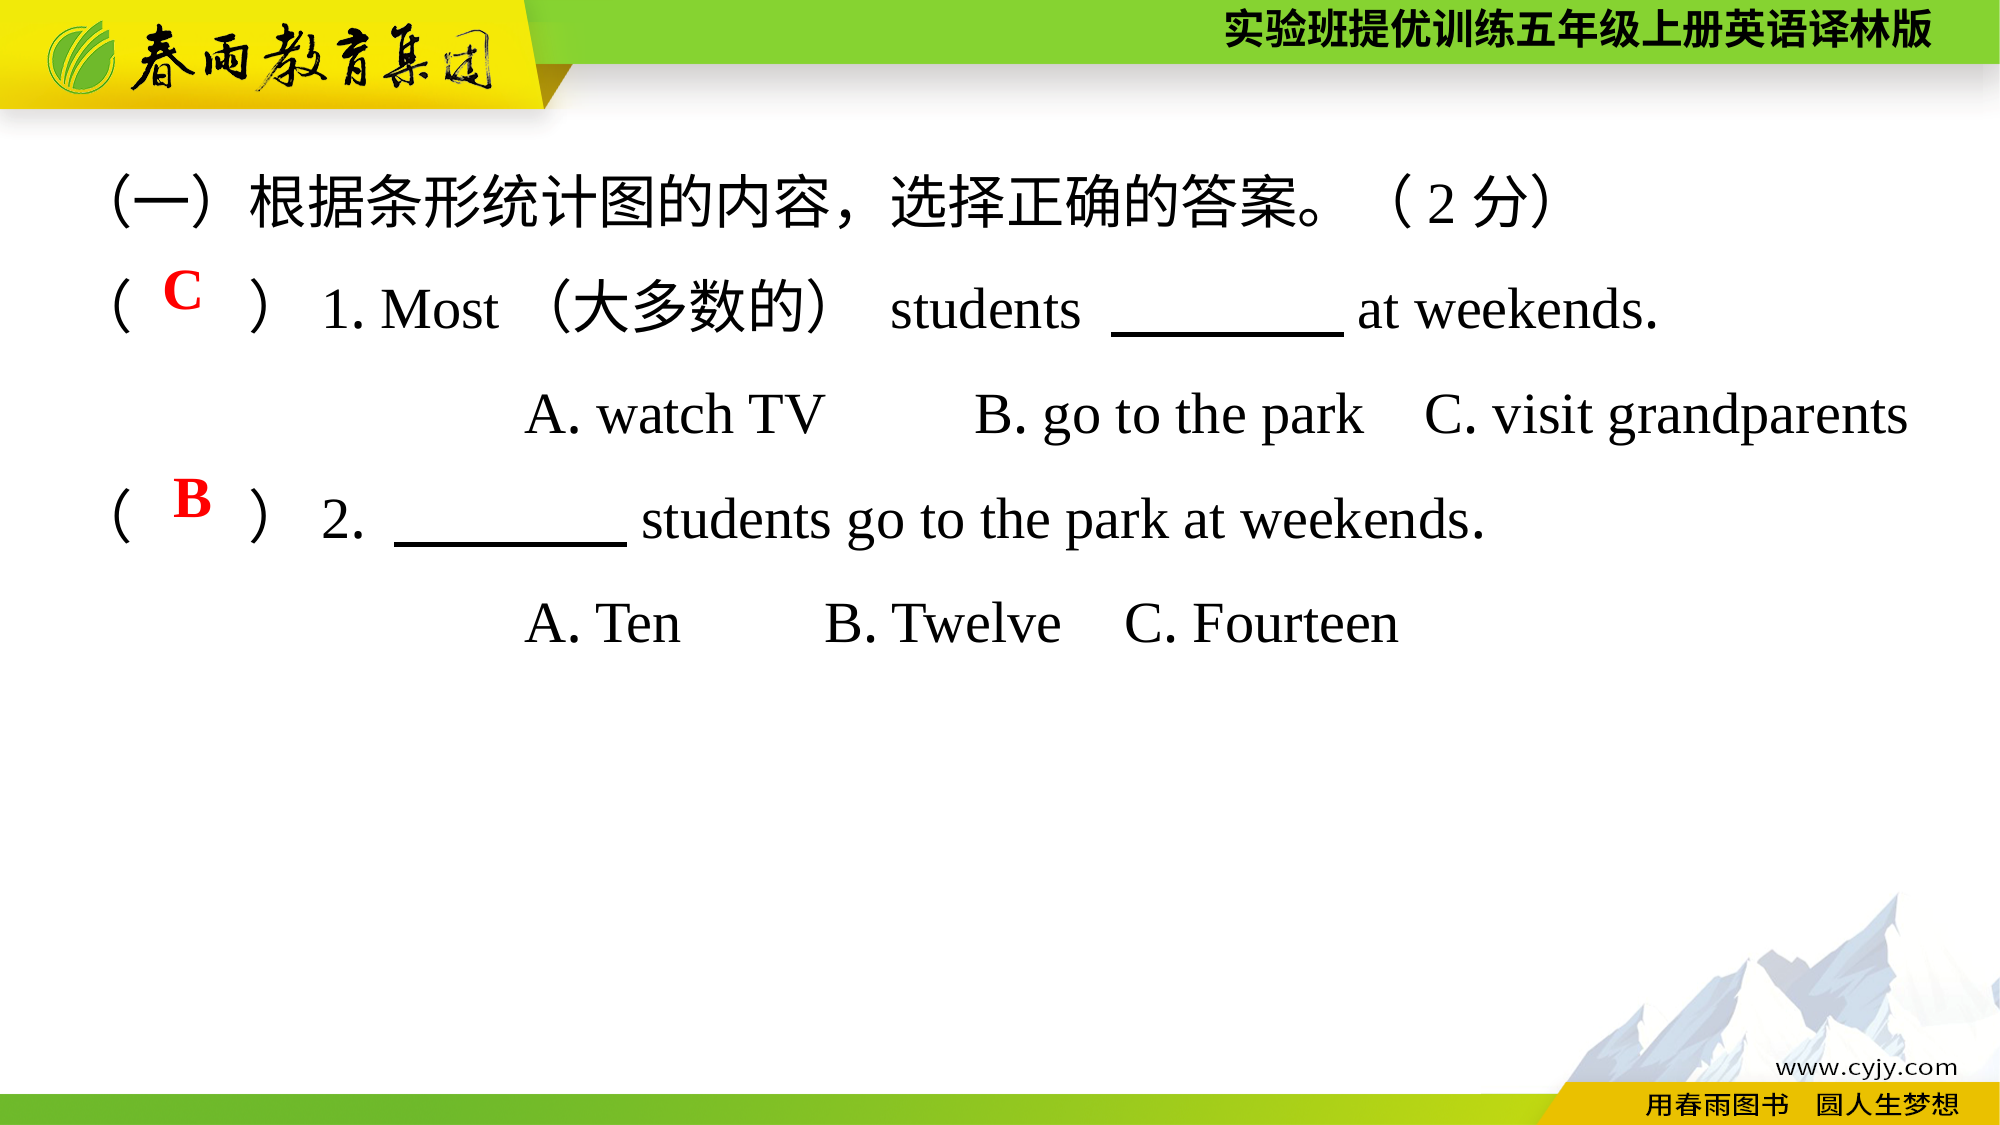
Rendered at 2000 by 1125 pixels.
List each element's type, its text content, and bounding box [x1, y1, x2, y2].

text_box B [158, 451, 228, 537]
picture [0, 0, 2000, 1125]
text_box C [147, 243, 220, 329]
list （一）根据条形统计图的内容，选择正确的答案。（2分） （ ）1. Most（大多数的） students at weekends. A. watch TV B. go to the park C. visit grandparents （ ）2. students go to the park at weekends. A. Ten B. Twelve C. Fourteen [59, 122, 1944, 655]
